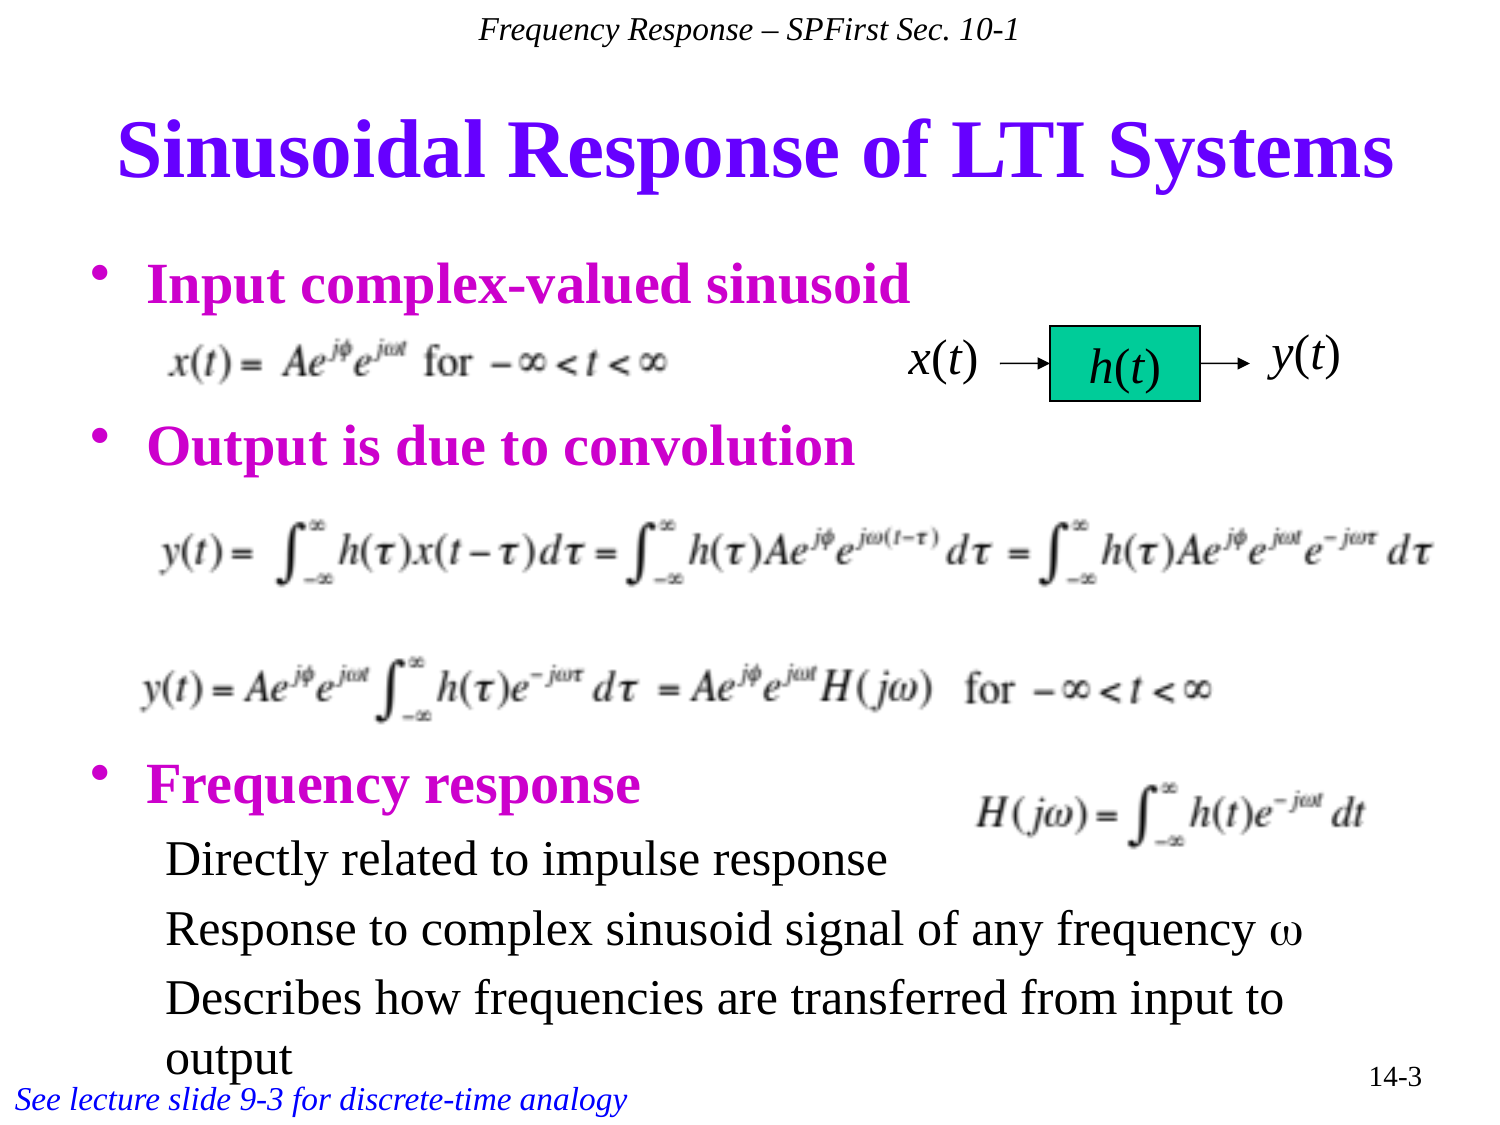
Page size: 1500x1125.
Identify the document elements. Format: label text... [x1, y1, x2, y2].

title Sinusoidal Response of LTI Systems [75, 55, 1438, 237]
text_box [970, 768, 1370, 856]
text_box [154, 506, 588, 594]
slide_number 14-3 [1124, 1075, 1438, 1125]
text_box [899, 312, 1351, 402]
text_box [1003, 506, 1438, 594]
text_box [960, 661, 1215, 711]
list Input complex-valued sinusoid [75, 237, 1438, 325]
text_box Frequency Response – SPFirst Sec. 10-1 [0, 0, 1500, 55]
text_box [163, 328, 672, 392]
text_box Output is due to convolution [74, 399, 1438, 488]
text_box See lecture slide 9-3 for discrete-time analogy [0, 1069, 650, 1125]
text_box Frequency response Directly related to impulse response Response to complex sinusoid signal of any frequency w Describes how frequencies are transferred from input to output [74, 737, 1438, 1075]
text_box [652, 653, 935, 717]
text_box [134, 643, 647, 731]
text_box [590, 506, 997, 594]
